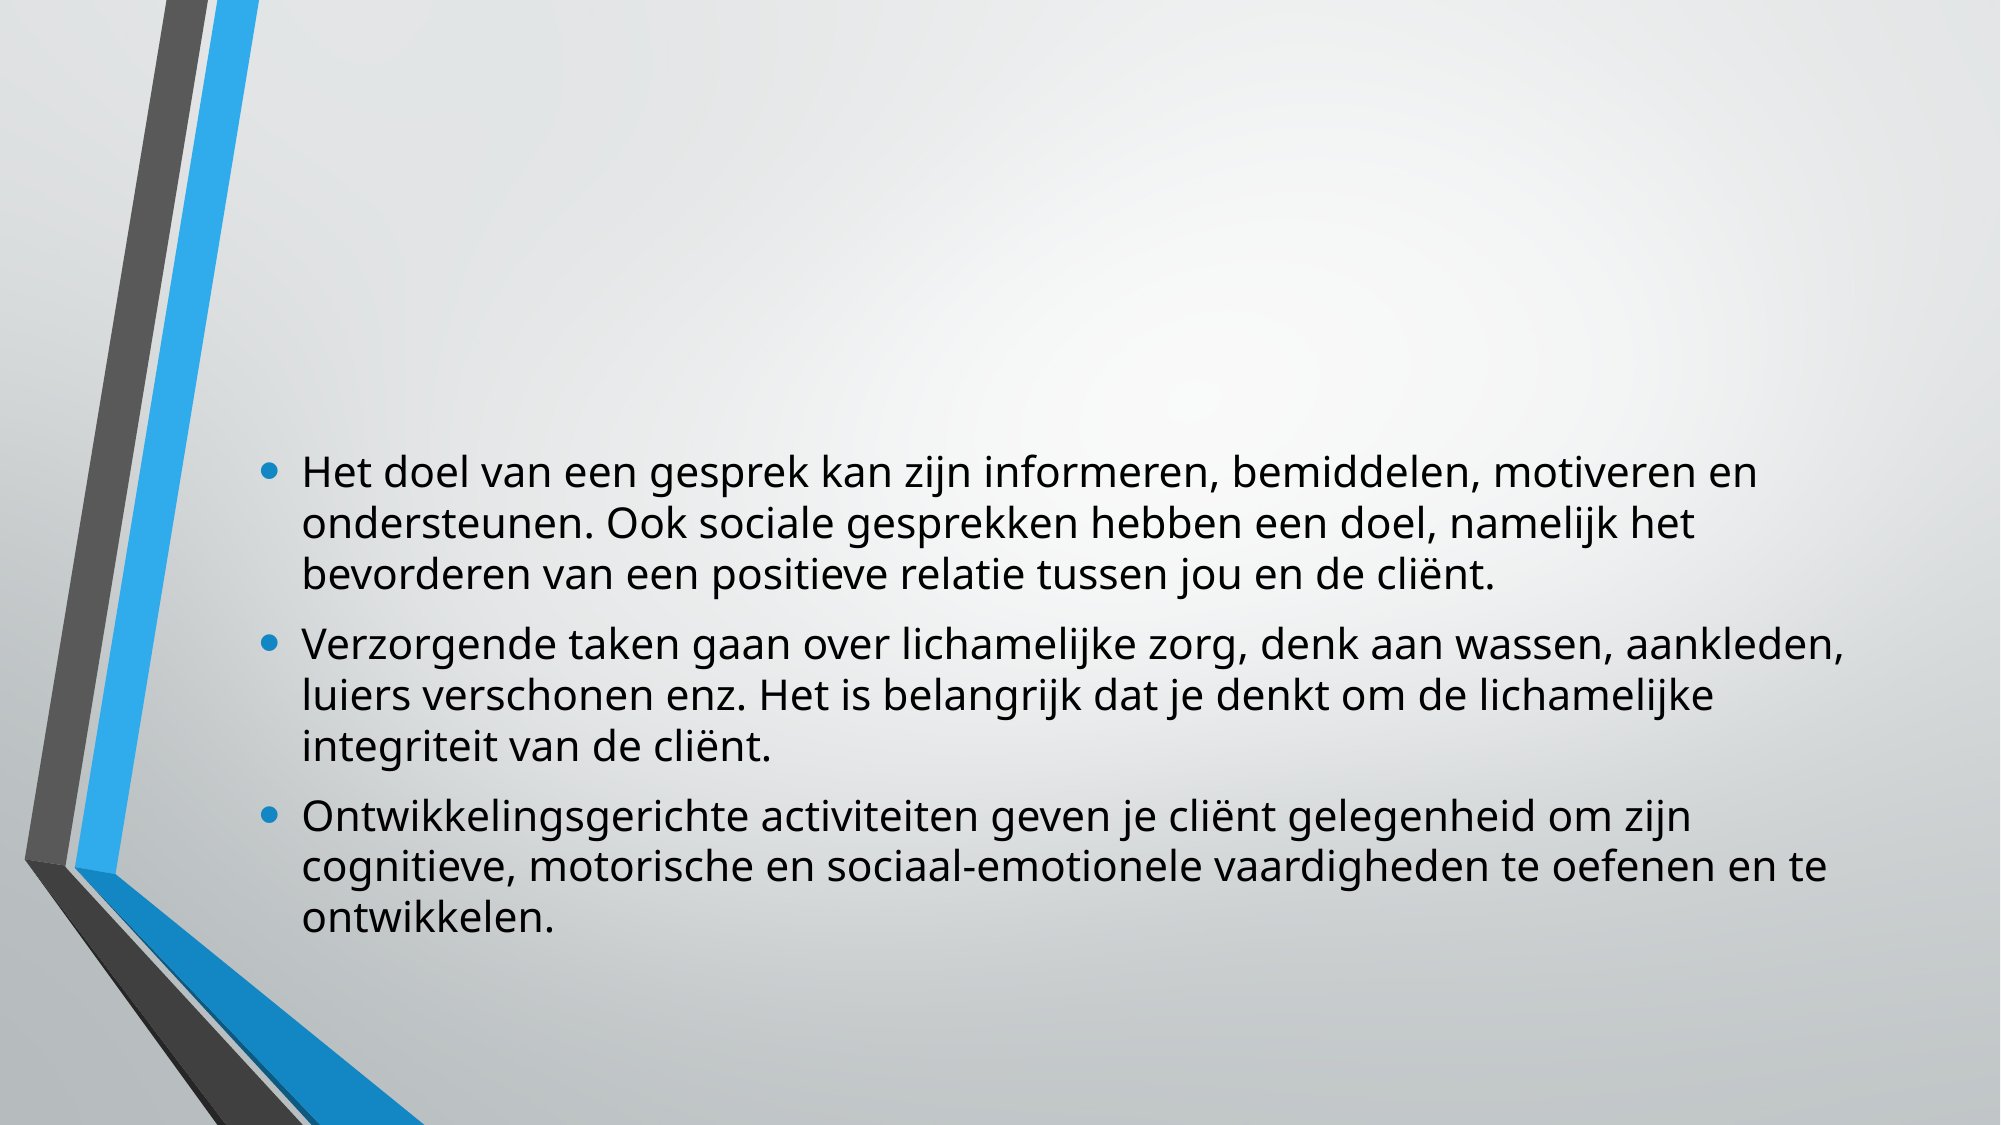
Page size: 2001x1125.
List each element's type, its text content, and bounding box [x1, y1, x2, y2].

list Het doel van een gesprek kan zijn informeren, bemiddelen, motiveren en ondersteunen. Ook sociale gesprekken hebben een doel, namelijk het bevorderen van een positieve relatie tussen jou en de cliënt. Verzorgende taken gaan over lichamelijke zorg, denk aan wassen, aankleden, luiers verschonen enz. Het is belangrijk dat je denkt om de lichamelijke integriteit van de cliënt. Ontwikkelingsgerichte activiteiten geven je cliënt gelegenheid om zijn cognitieve, motorische en sociaal-emotionele vaardigheden te oefenen en te ontwikkelen. [243, 437, 1887, 950]
